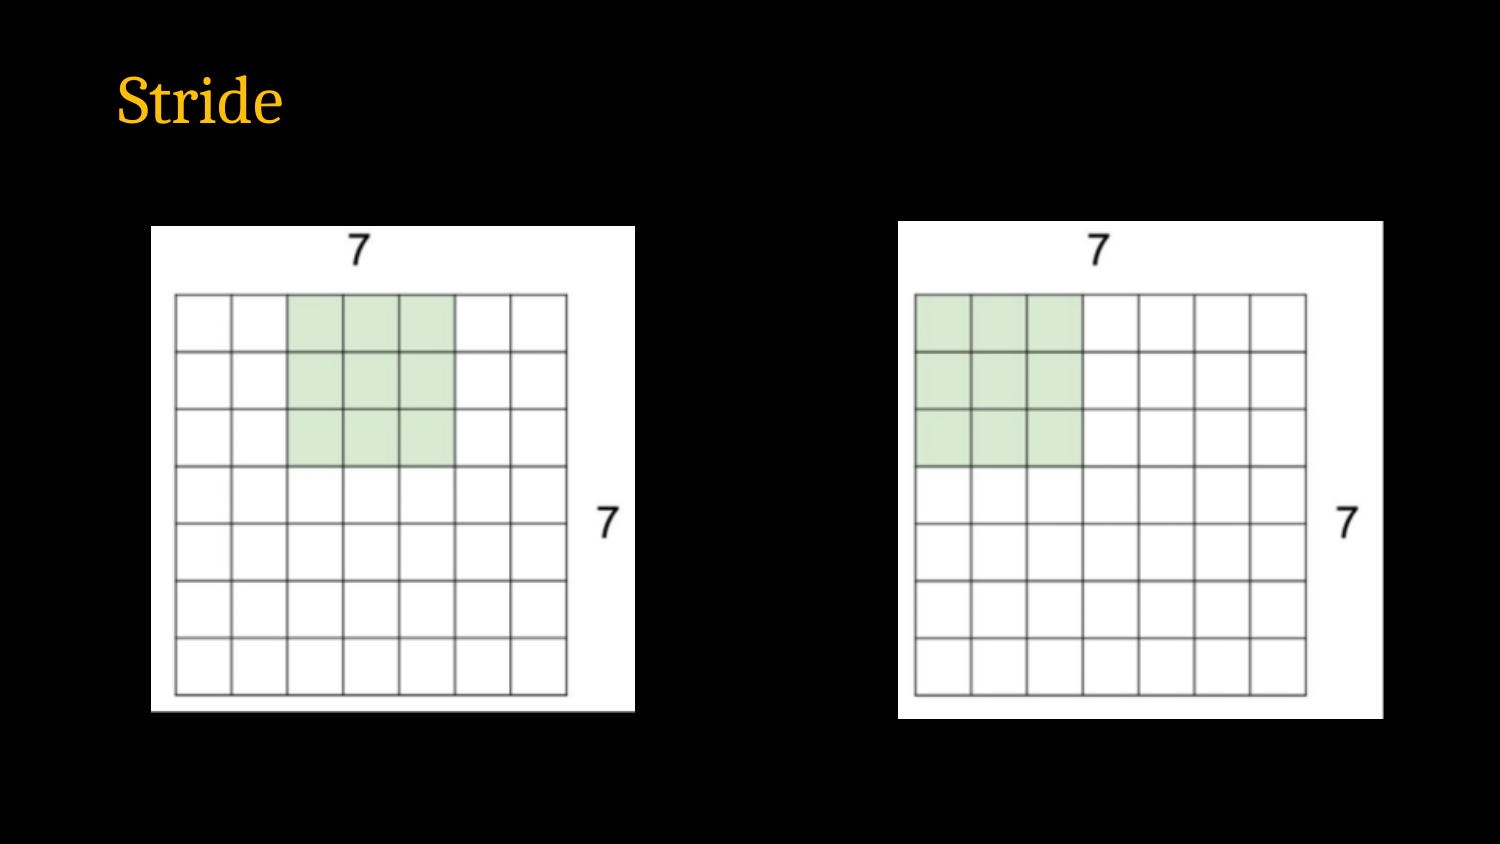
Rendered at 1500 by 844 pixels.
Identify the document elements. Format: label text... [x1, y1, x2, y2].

title Stride [103, 44, 1397, 159]
picture [898, 221, 1387, 719]
picture [151, 226, 635, 713]
